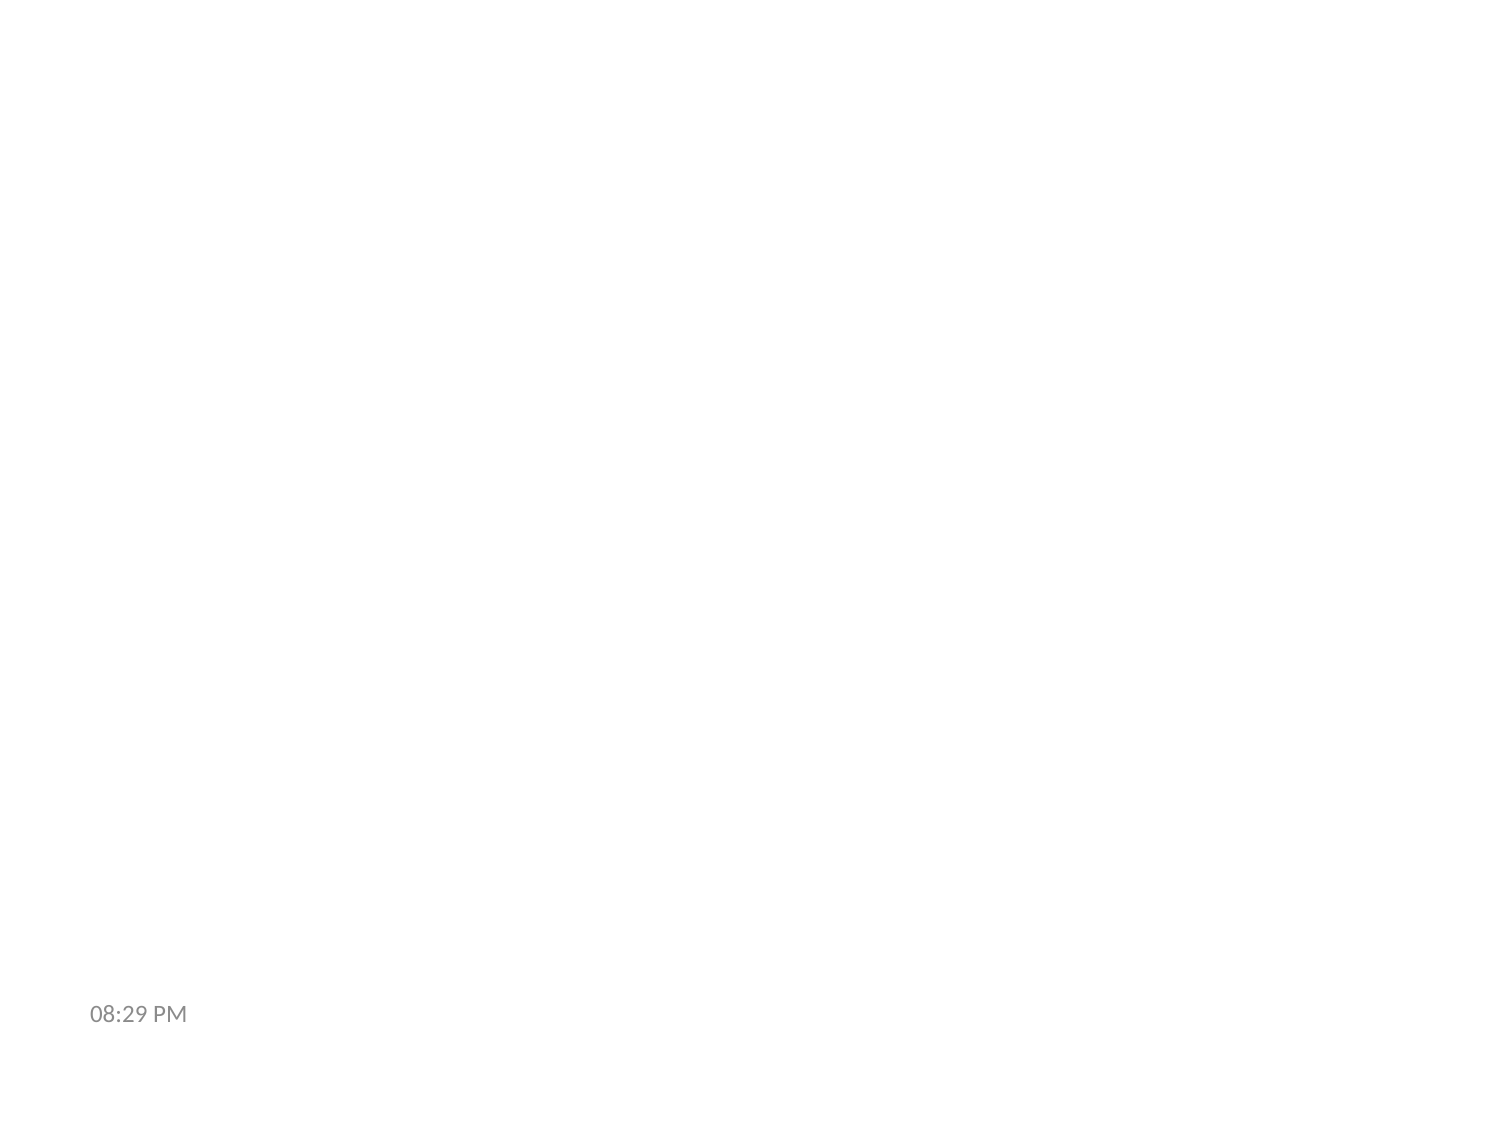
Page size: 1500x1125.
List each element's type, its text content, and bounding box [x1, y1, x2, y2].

text_box 3:35 PM [75, 982, 425, 1043]
